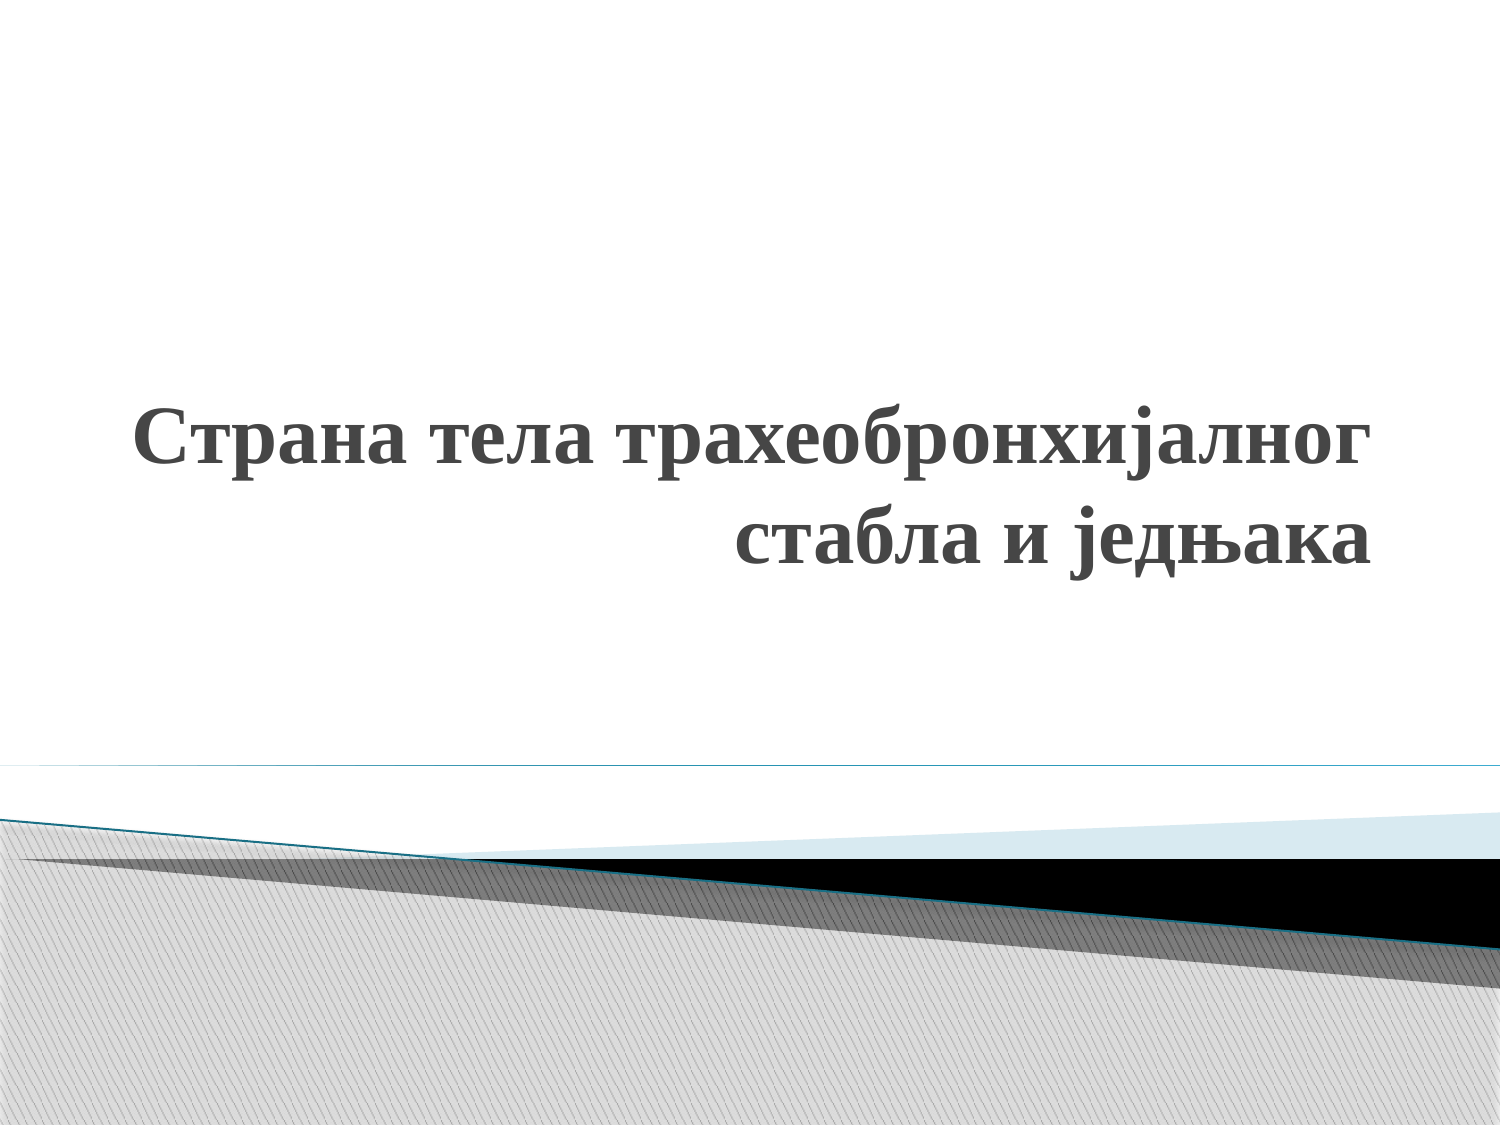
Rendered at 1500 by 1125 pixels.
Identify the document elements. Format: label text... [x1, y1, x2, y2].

picture [5, 859, 1500, 989]
title Страна тела трахеобронхијалног стабла и једњака [112, 287, 1388, 588]
